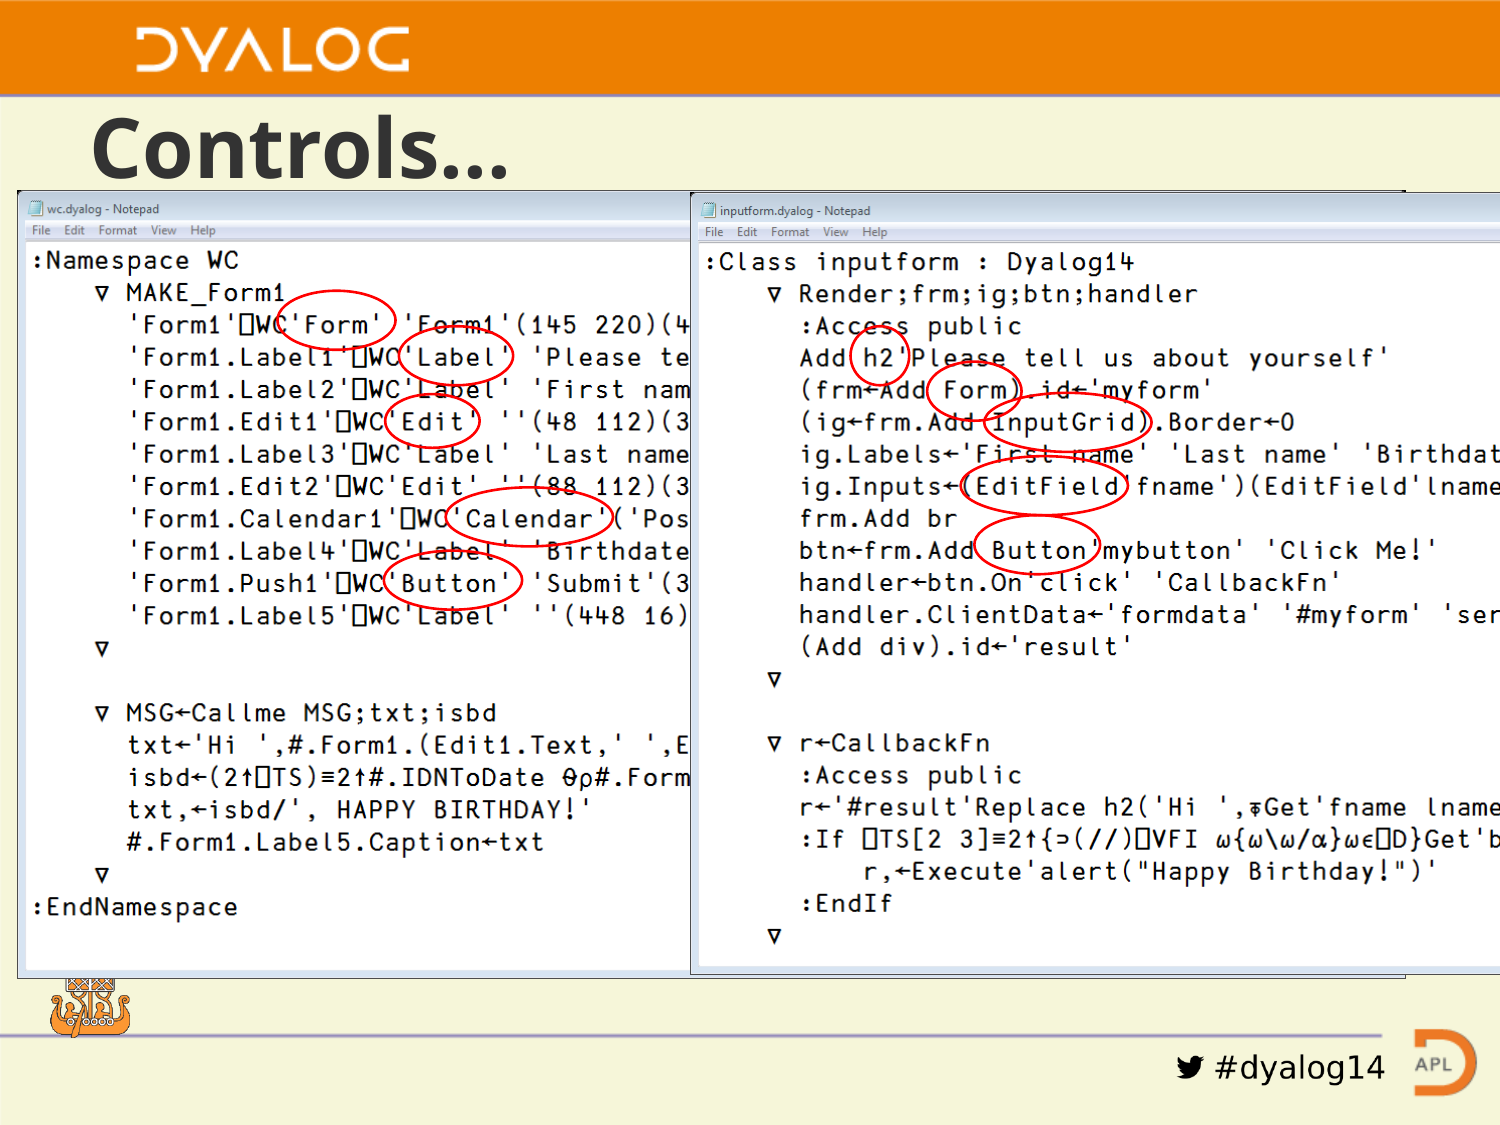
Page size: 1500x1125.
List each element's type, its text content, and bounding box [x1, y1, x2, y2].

title Controls... [75, 87, 1425, 190]
picture [0, 0, 1500, 1125]
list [690, 191, 1500, 975]
